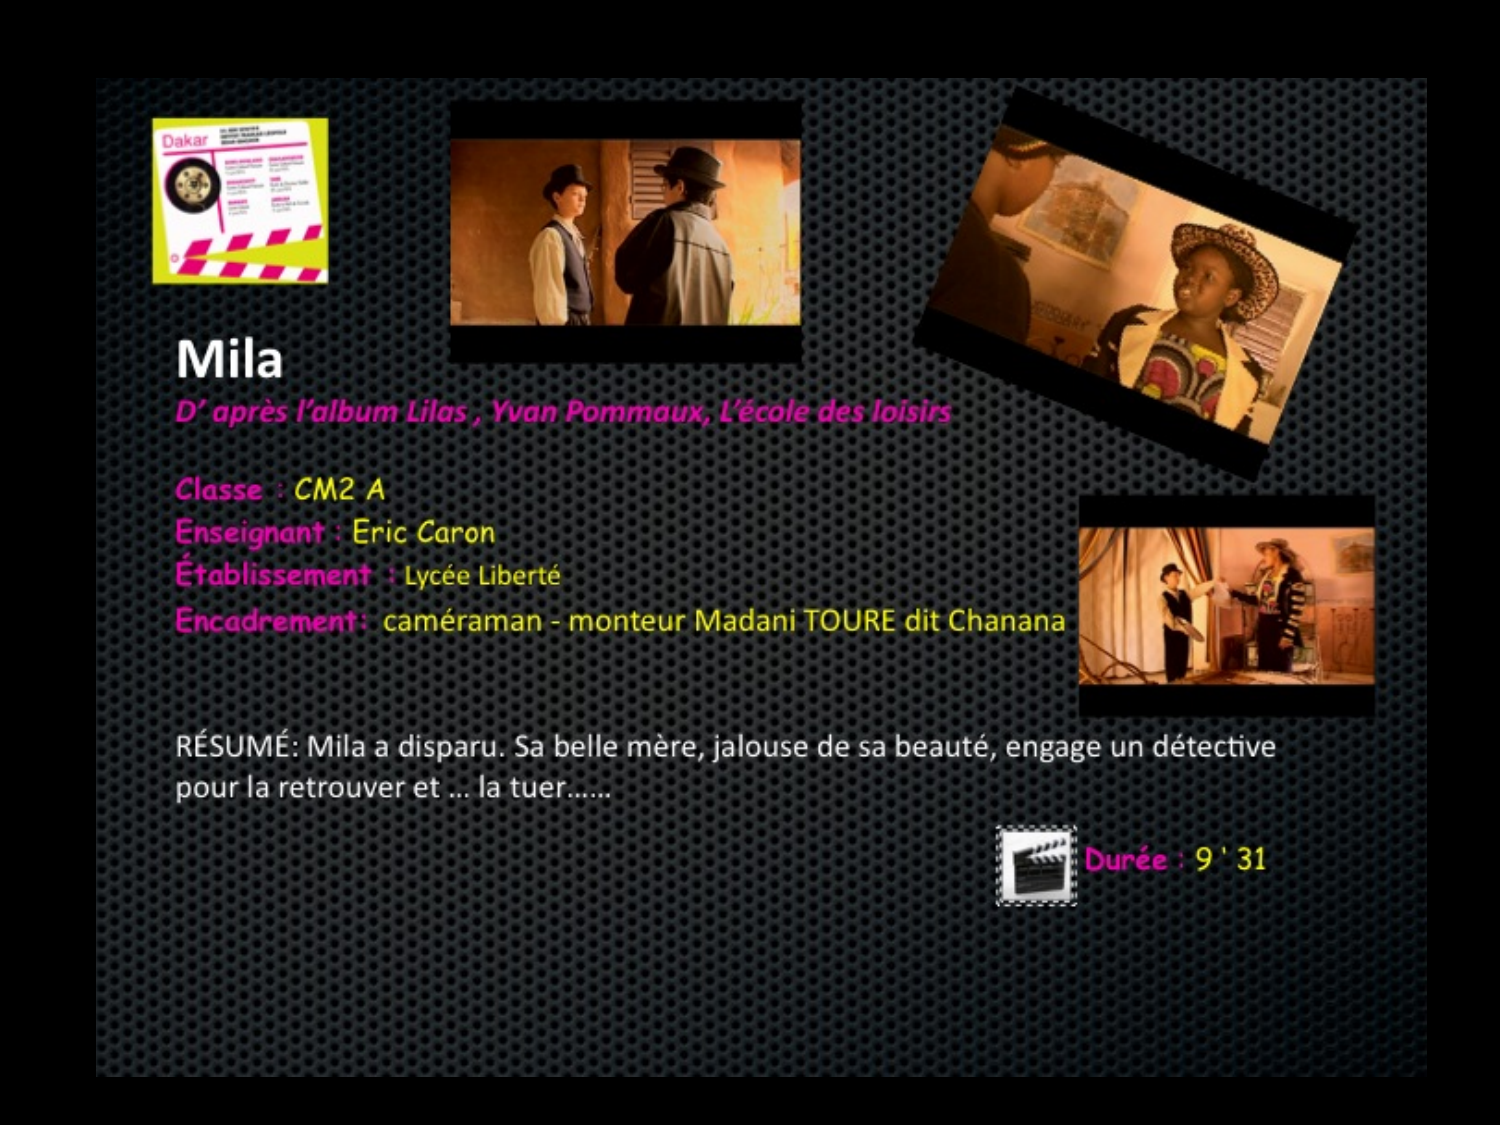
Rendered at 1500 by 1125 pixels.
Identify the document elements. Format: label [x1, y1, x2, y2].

list [0, 78, 1500, 1077]
